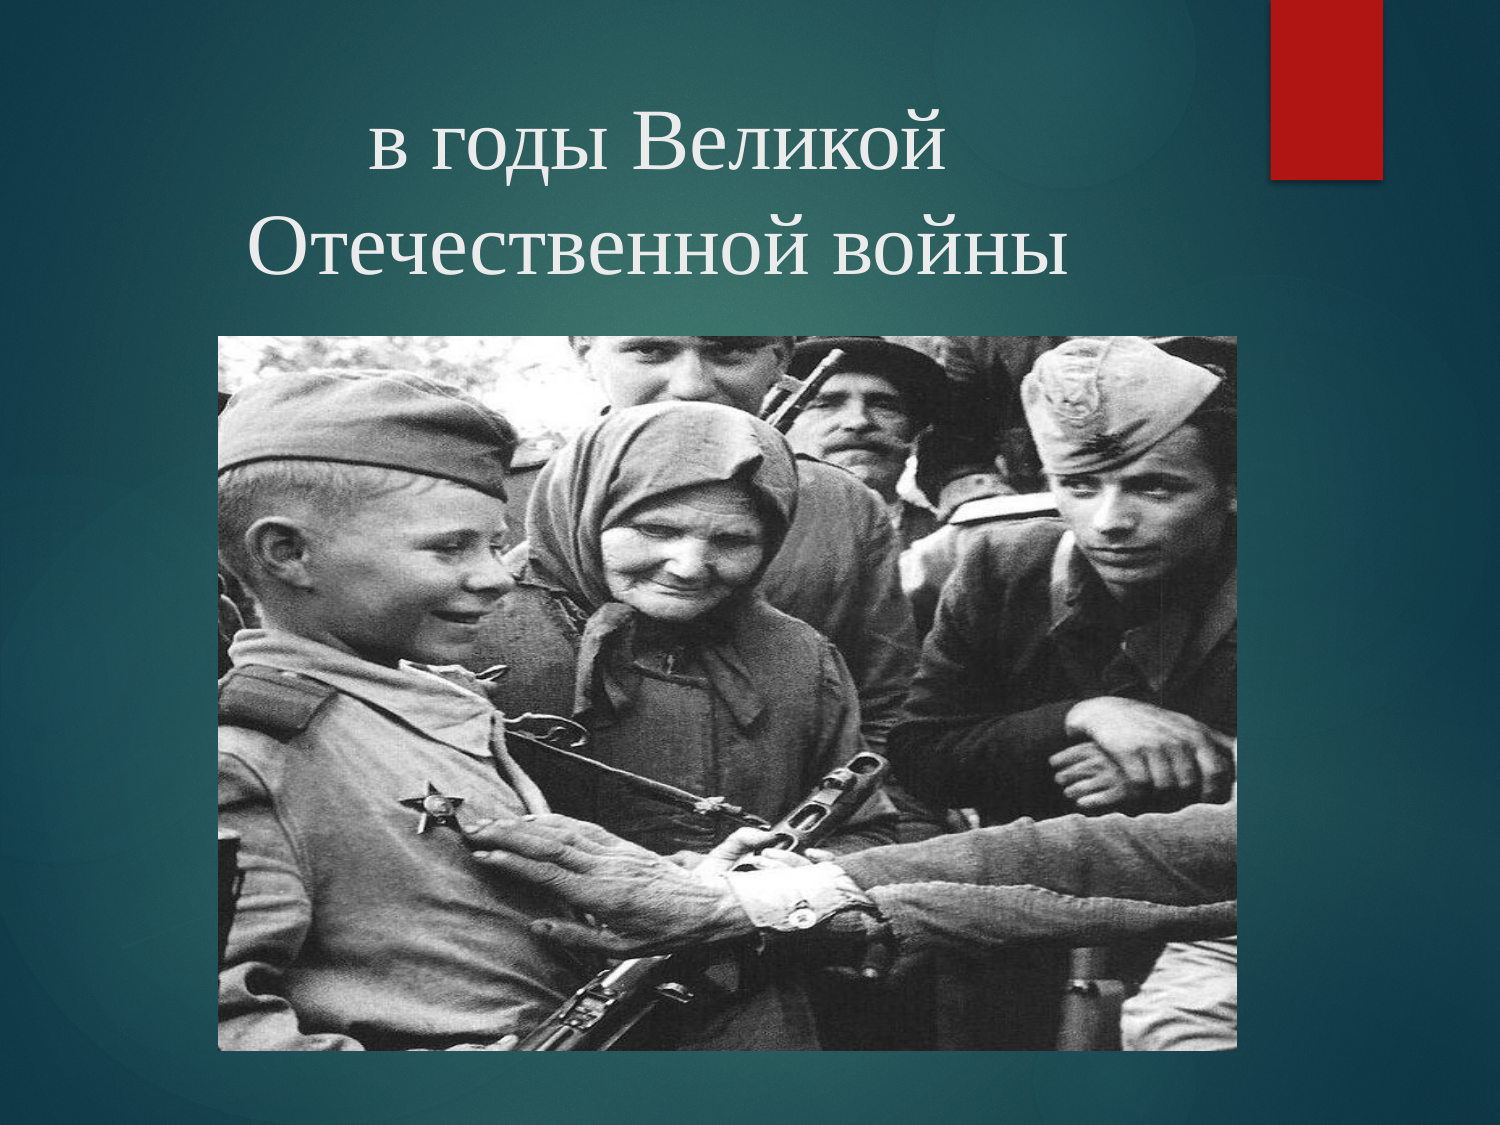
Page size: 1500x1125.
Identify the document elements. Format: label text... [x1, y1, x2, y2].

title в годы Великой Отечественной войны [79, 74, 1237, 304]
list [218, 336, 1238, 1051]
